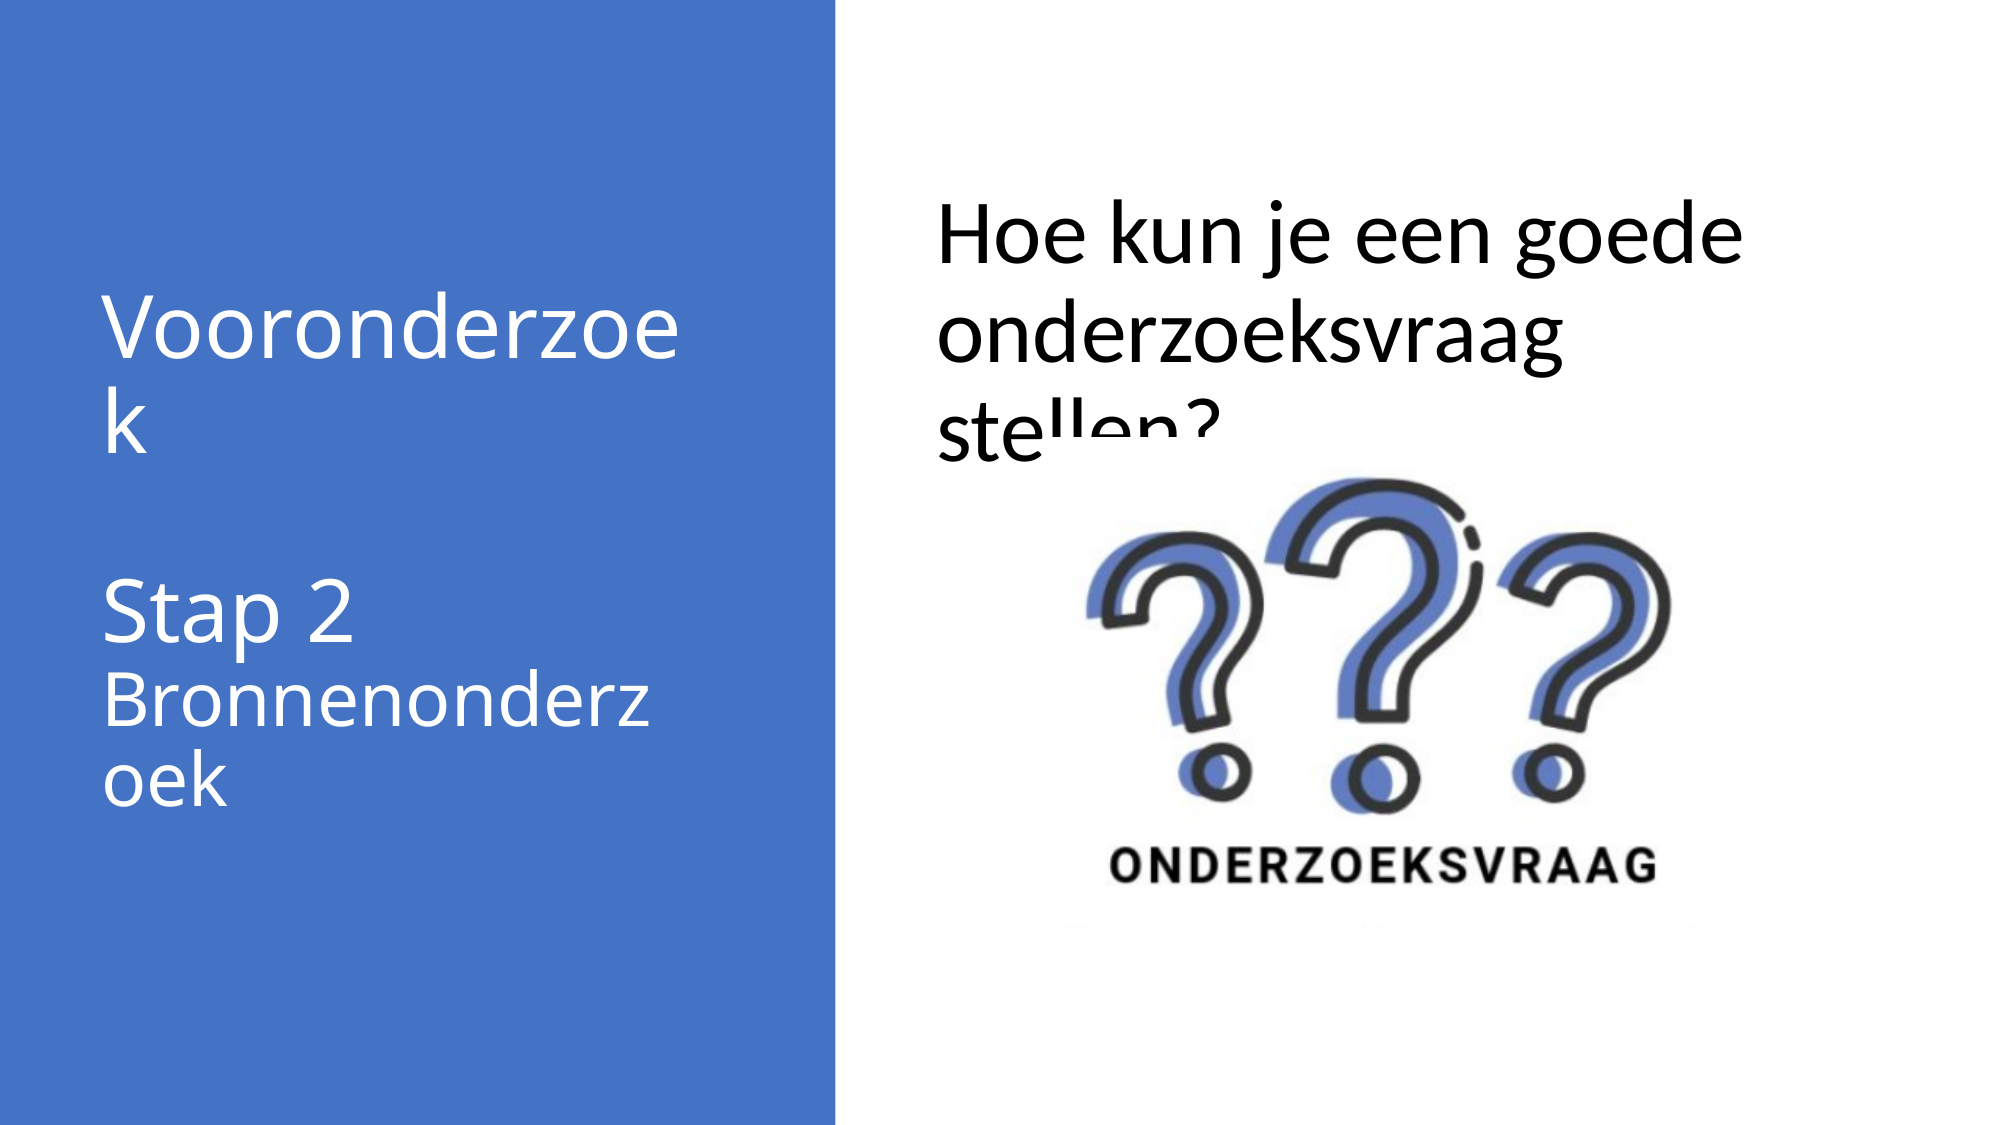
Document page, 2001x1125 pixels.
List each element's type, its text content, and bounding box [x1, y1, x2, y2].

list Hoe kun je een goede onderzoeksvraag stellen? [921, 176, 1891, 530]
picture [1048, 437, 1735, 928]
text_box [0, 0, 836, 1125]
title Vooronderzoek Stap 2 Bronnenonderzoek [86, 101, 711, 1005]
